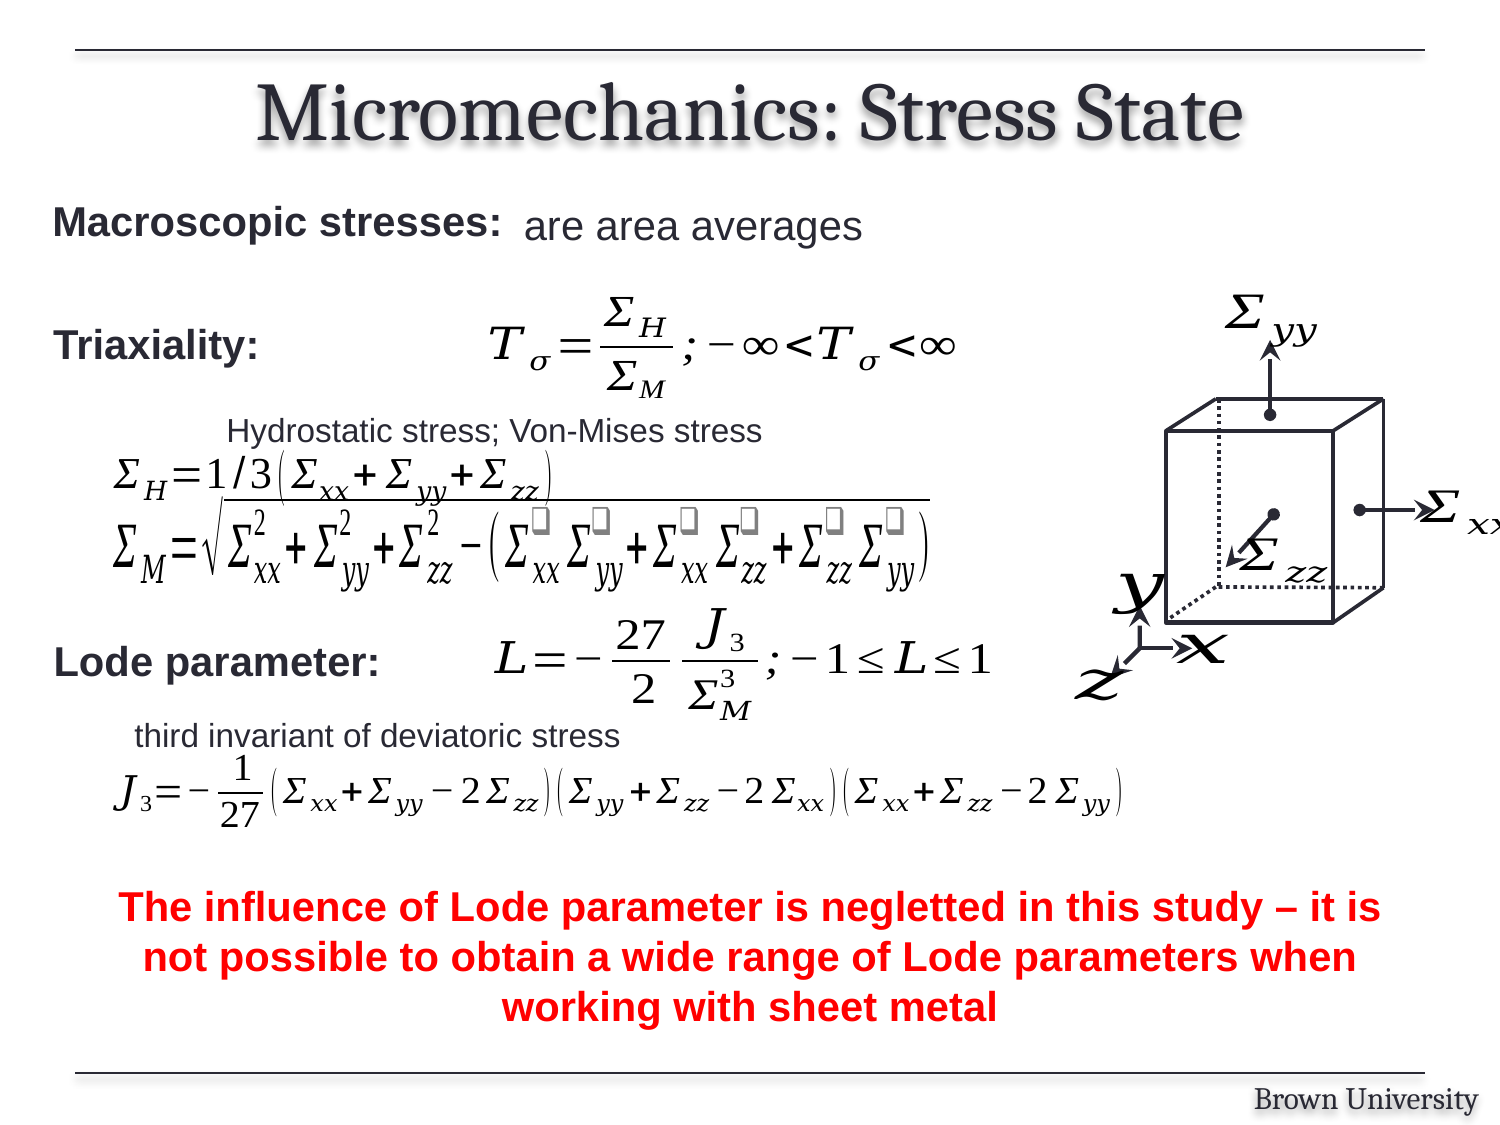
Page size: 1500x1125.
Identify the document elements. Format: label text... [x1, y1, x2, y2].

list Micromechanics: Stress State [0, 50, 1500, 125]
text_box Triaxiality: [38, 310, 275, 376]
text_box Lode parameter: [38, 627, 396, 693]
text_box Macroscopic stresses: [37, 187, 588, 253]
text_box The influence of Lode parameter is negletted in this study – it is not possible to obtain a wide range of Lode parameters when working with sheet metal [70, 871, 1430, 1037]
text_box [1069, 282, 1500, 713]
